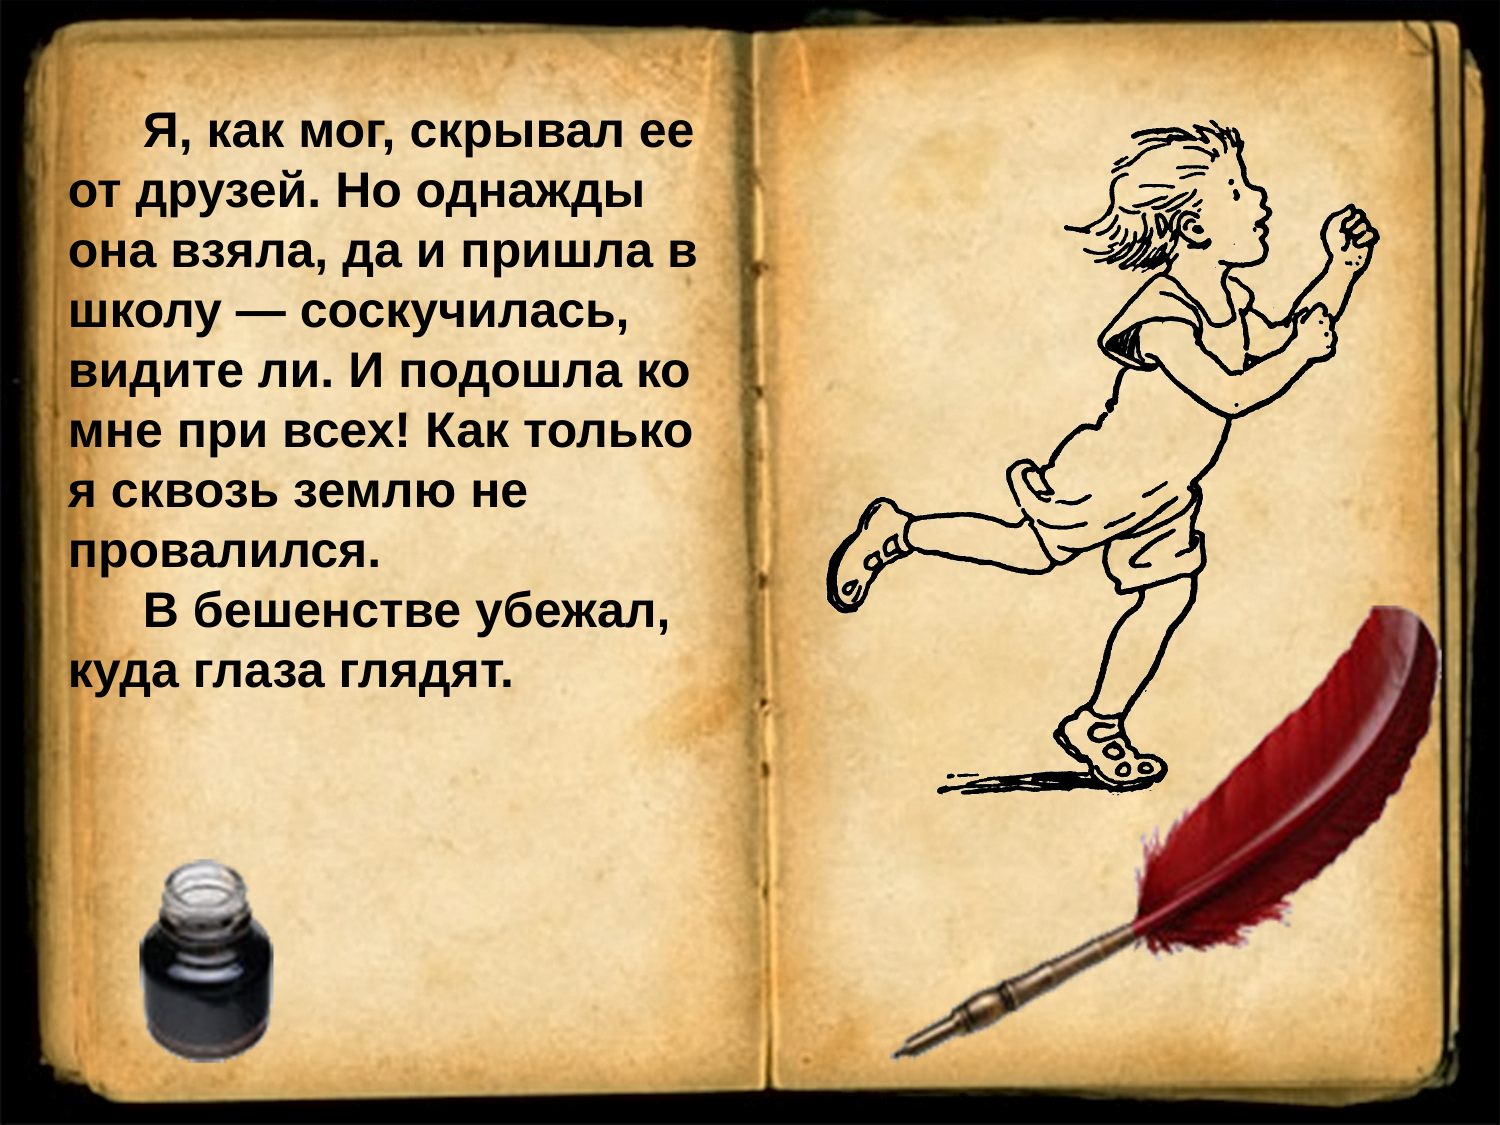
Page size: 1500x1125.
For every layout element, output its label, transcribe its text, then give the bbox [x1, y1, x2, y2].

text_box Я, как мог, скрывал ее от друзей. Но однажды она взяла, да и пришла в школу — соскучилась, видите ли. И подошла ко мне при всех! Как только я сквозь землю не провалился. В бешенстве убежал, куда глаза глядят. [53, 89, 727, 705]
picture [0, 0, 1500, 1125]
